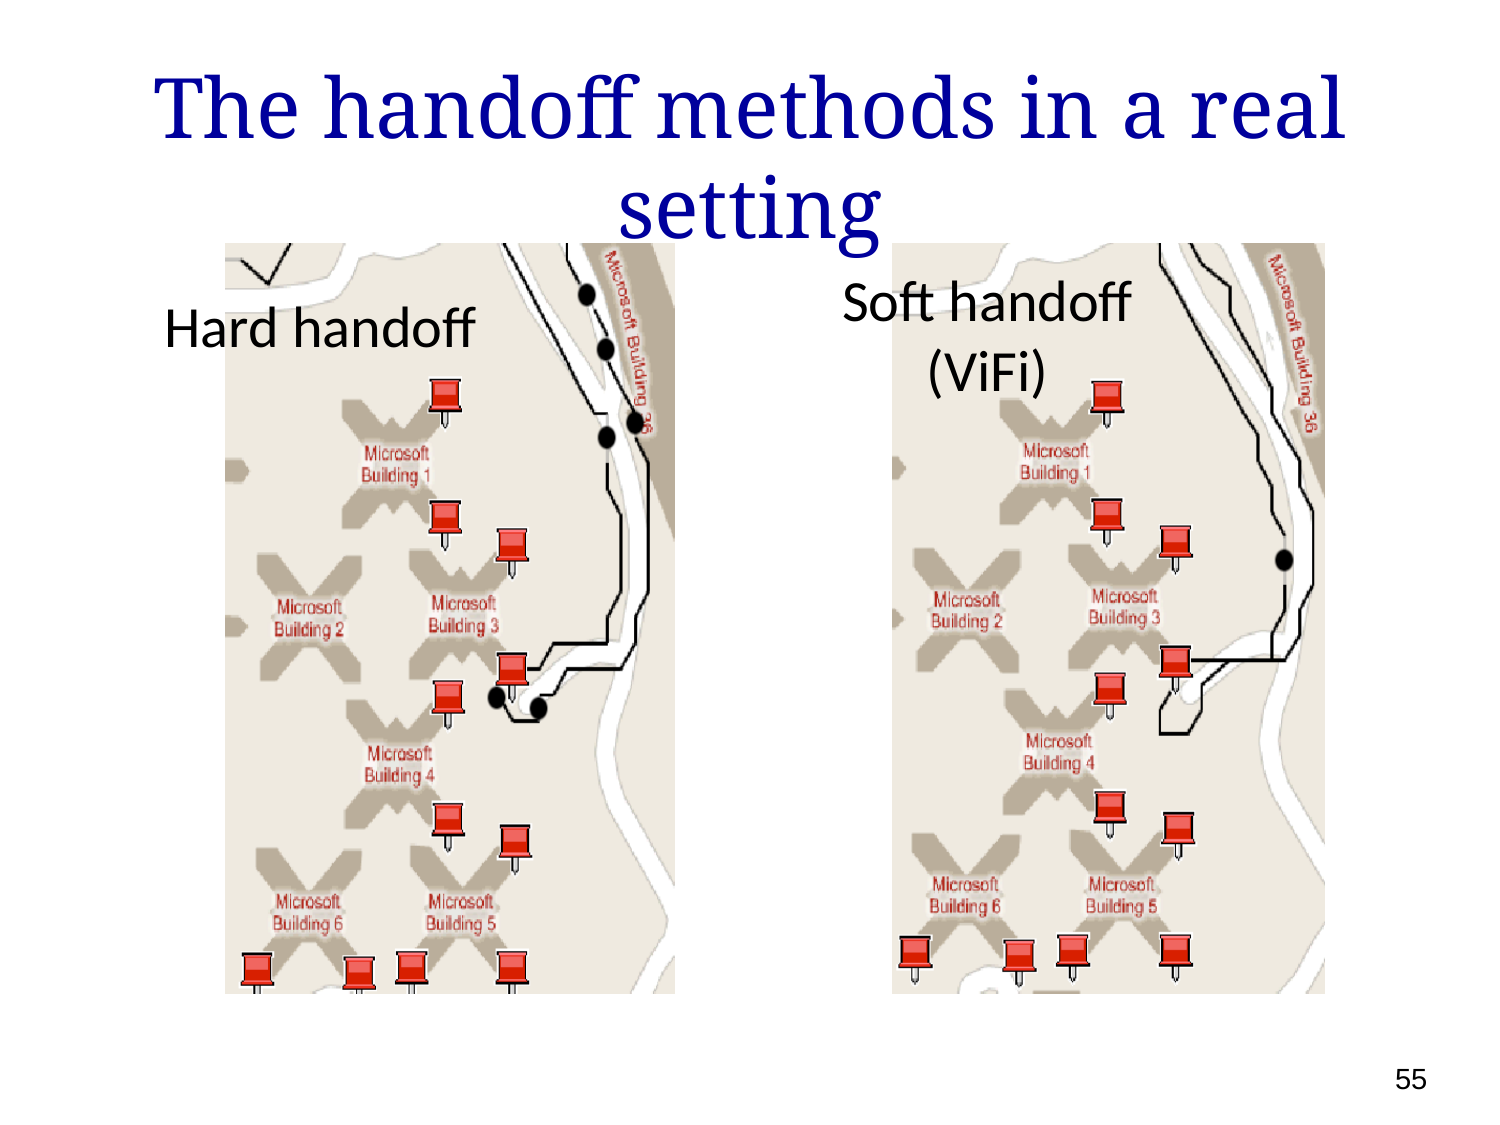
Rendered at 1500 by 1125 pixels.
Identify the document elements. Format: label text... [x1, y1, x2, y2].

picture [892, 243, 1326, 995]
text_box Soft handoff (ViFi) [737, 255, 887, 411]
text_box The handoff methods in a real setting [37, 47, 1463, 213]
slide_number 55 [1092, 1024, 1443, 1103]
picture [224, 243, 676, 995]
text_box Hard handoff [149, 281, 219, 367]
